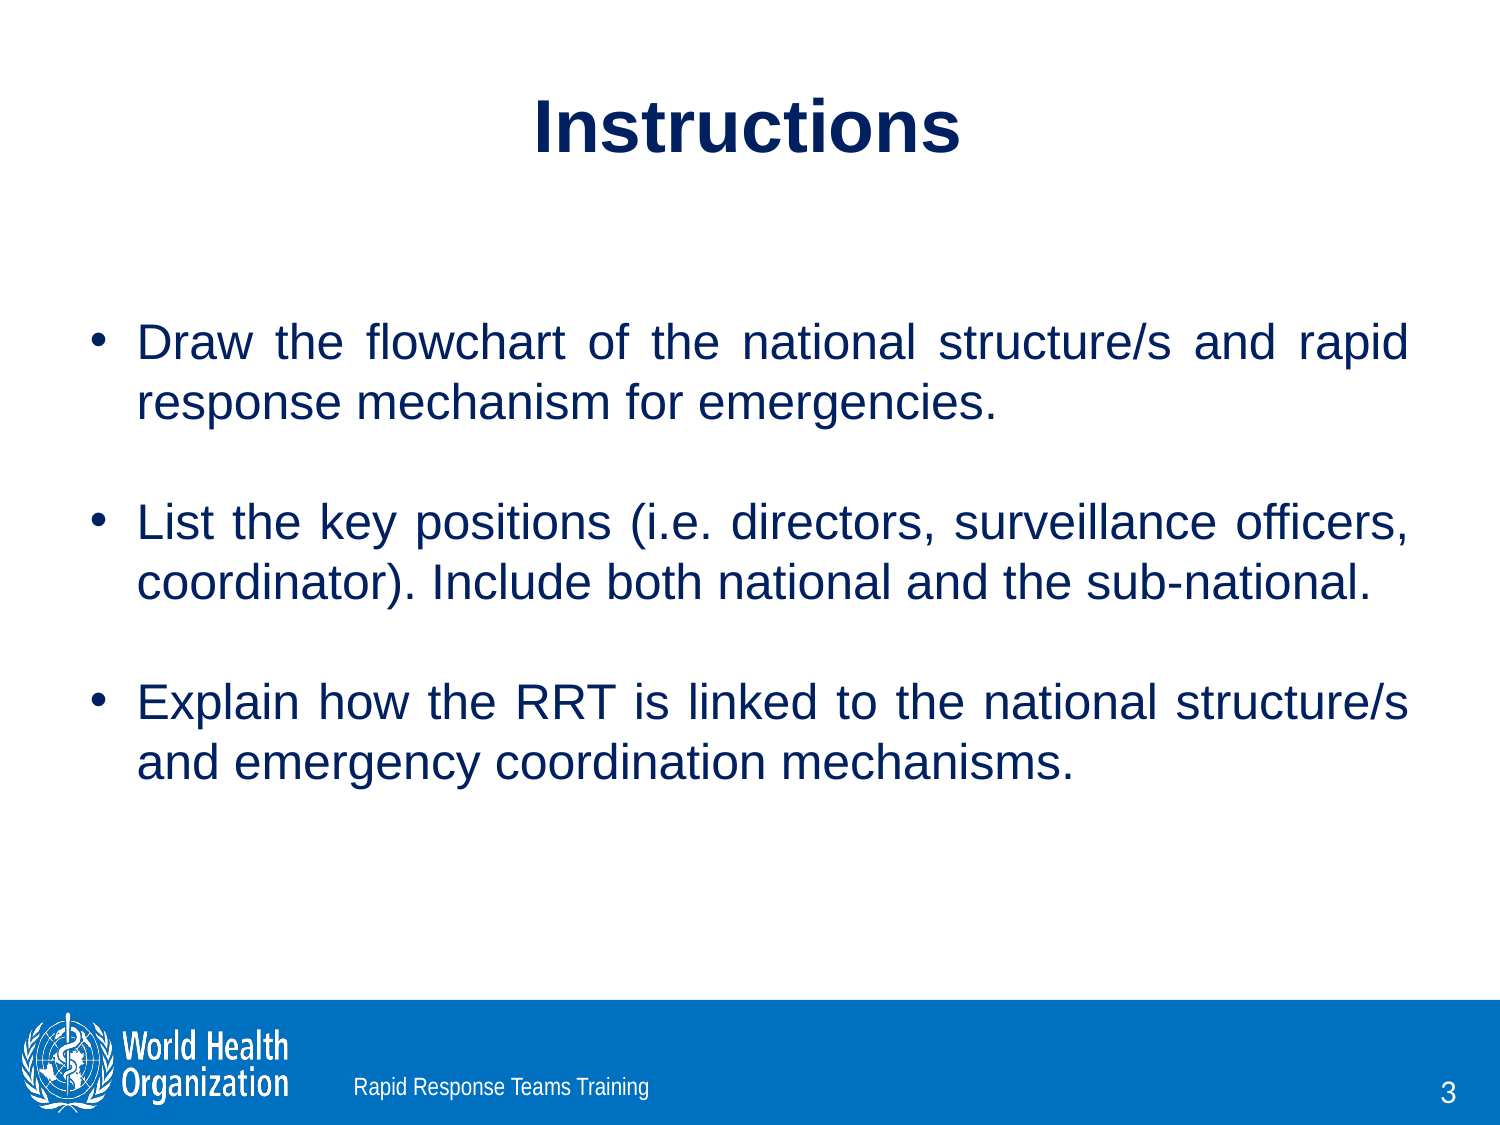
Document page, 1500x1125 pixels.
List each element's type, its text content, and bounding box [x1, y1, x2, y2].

title Instructions [72, 28, 1423, 217]
picture [21, 1012, 288, 1113]
text_box Draw the flowchart of the national structure/s and rapid response mechanism for emergencies. List the key positions (i.e. directors, surveillance officers, coordinator). Include both national and the sub-national. Explain how the RRT is linked to the national structure/s and emergency coordination mechanisms. [74, 302, 1425, 857]
